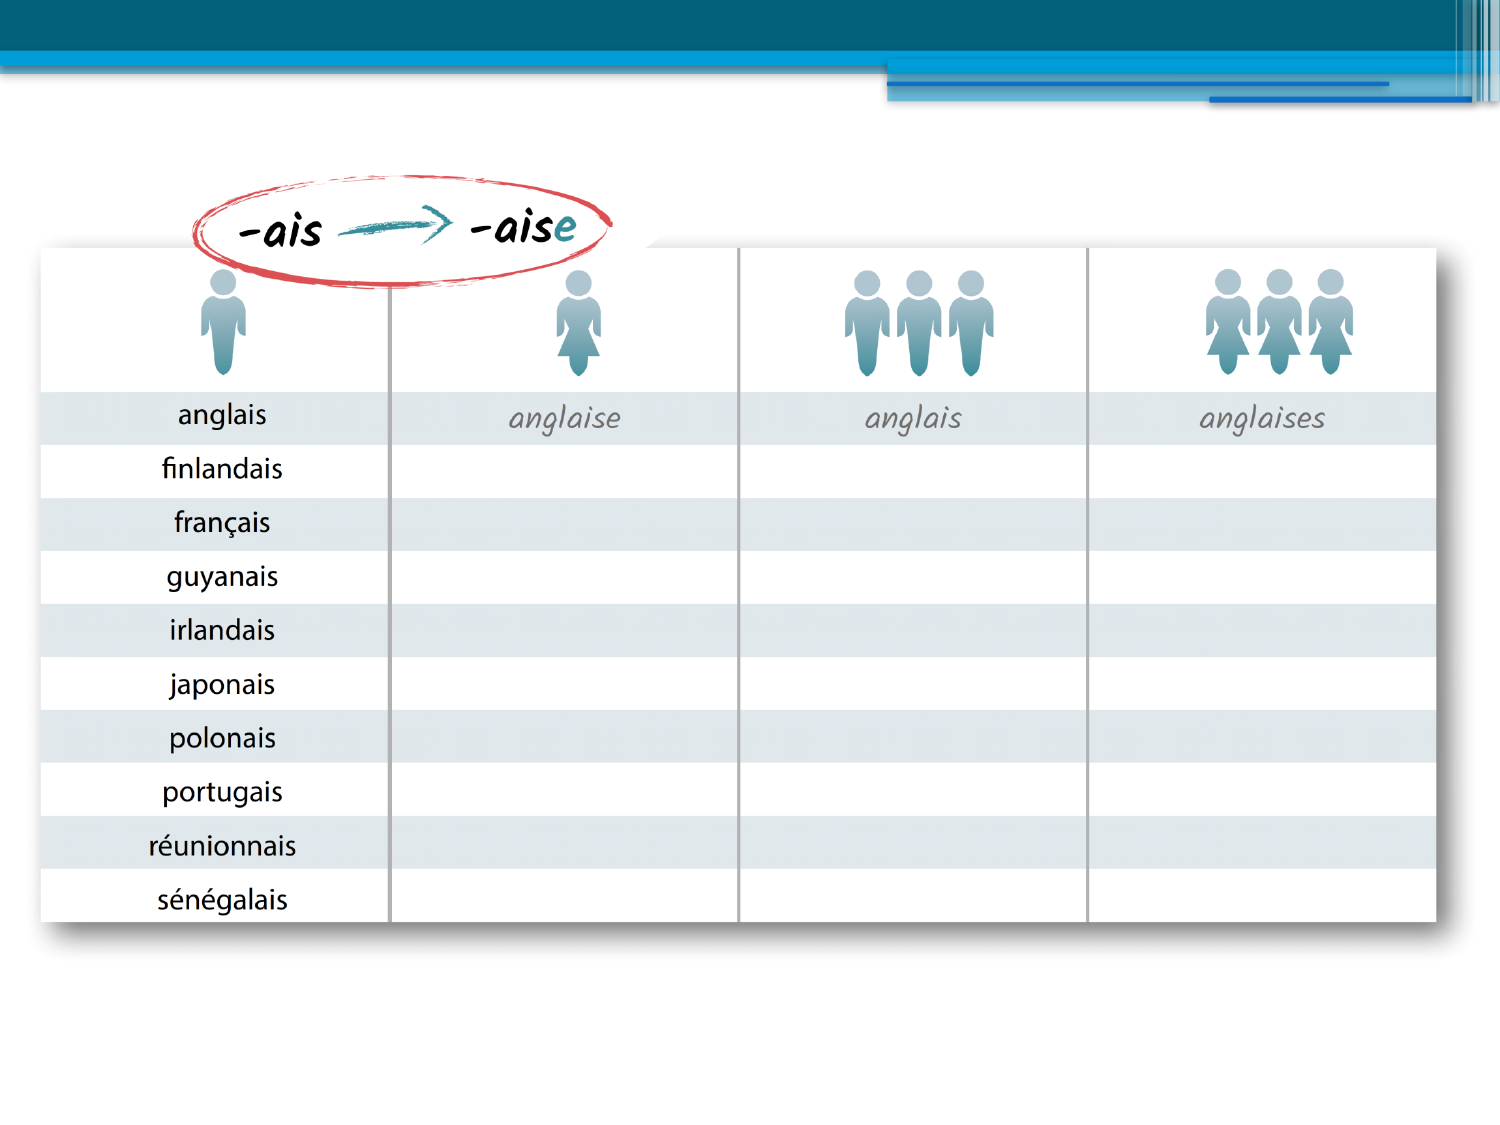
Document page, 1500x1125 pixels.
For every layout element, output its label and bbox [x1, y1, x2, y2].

picture [0, 131, 1500, 994]
